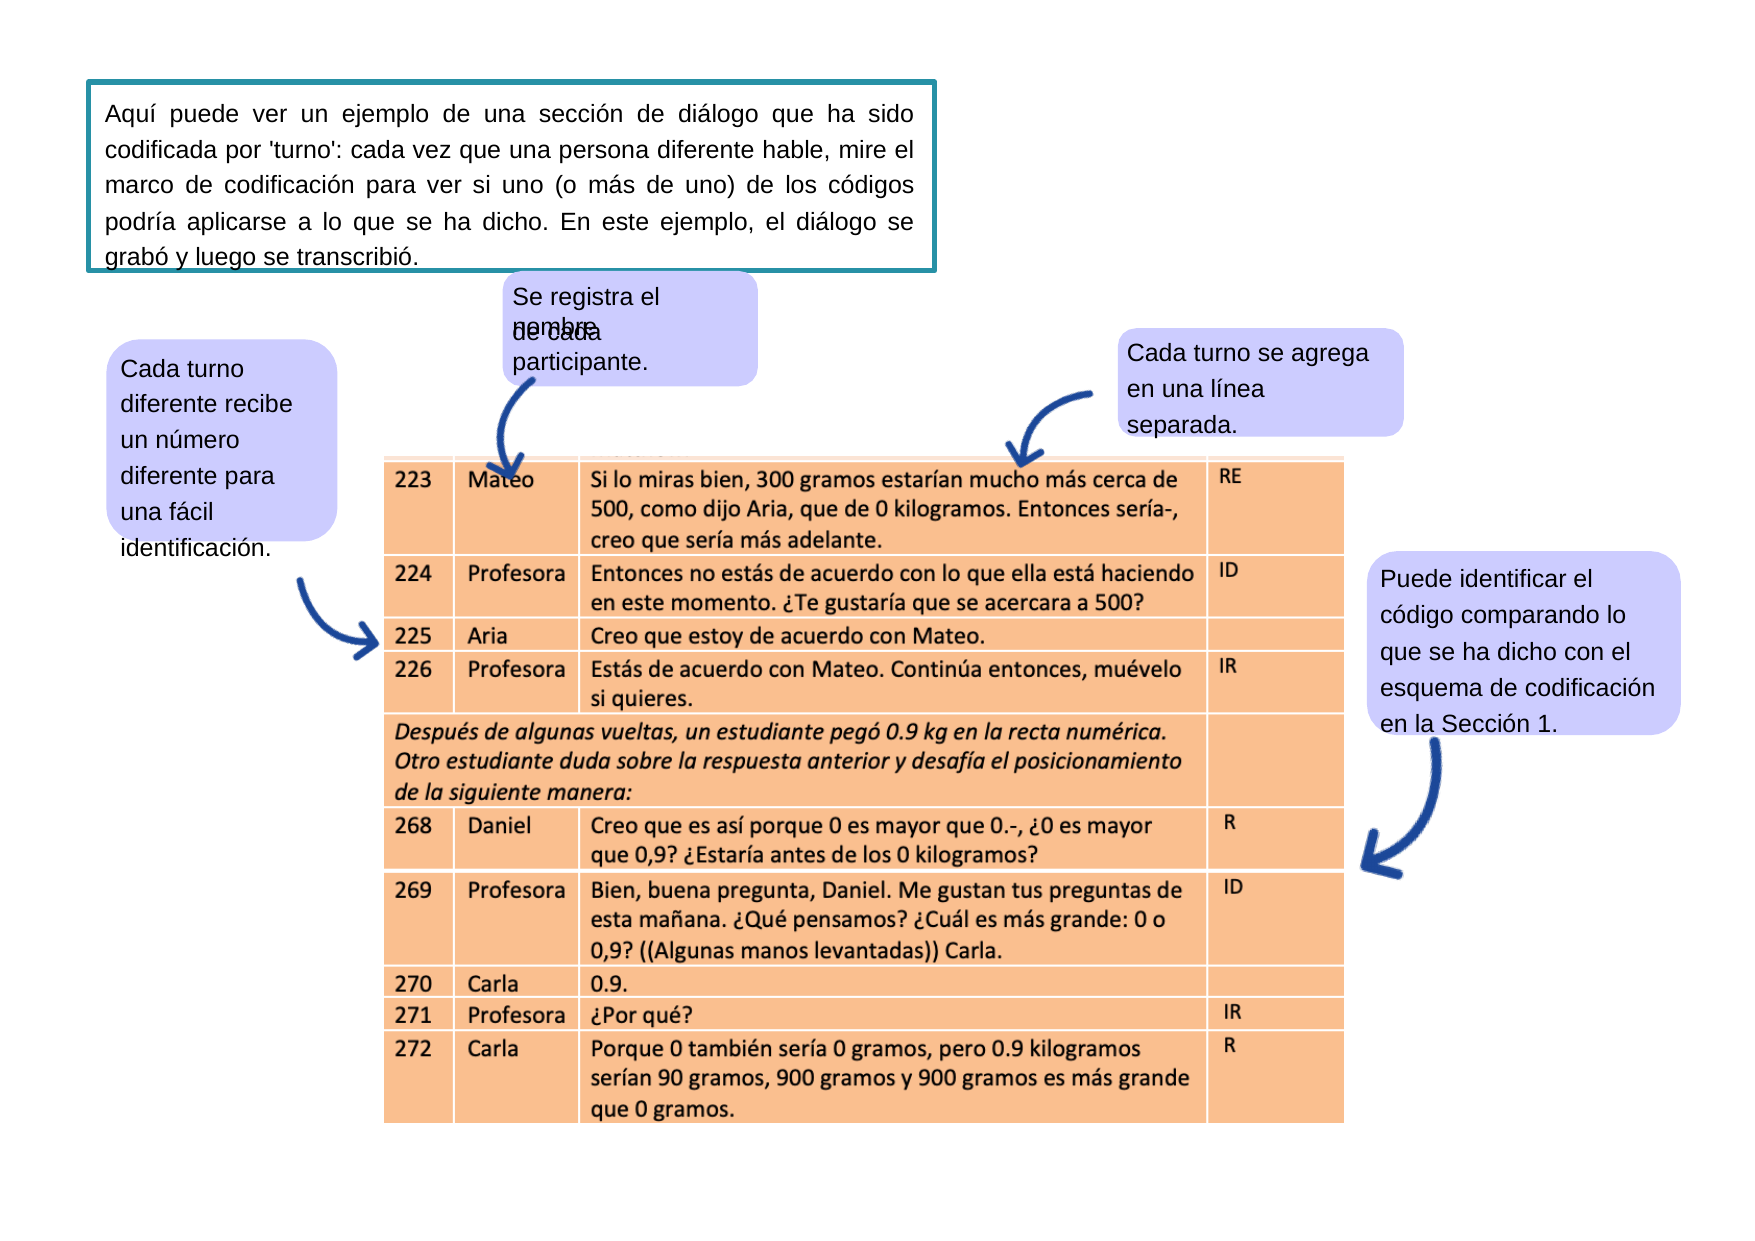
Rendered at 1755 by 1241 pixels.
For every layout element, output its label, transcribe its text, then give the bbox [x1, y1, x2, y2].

text_box [1376, 328, 1404, 437]
text_box [1666, 555, 1681, 731]
text_box Puede identificar el código comparando lo que se ha dicho con el esquema de codificación en la Sección 1. [1377, 554, 1666, 738]
text_box Cada turno se agrega en una línea separada. [1160, 327, 1376, 439]
text_box Cada turno diferente recibe un número diferente para una fácil identificación. [118, 344, 220, 562]
text_box [1366, 559, 1377, 674]
text_box de cada participante. [510, 313, 729, 376]
text_box Aquí puede ver un ejemplo de una sección de diálogo que ha sido codificada por 'turno': cada vez que una persona diferente hable, mire el marco de codificación para ver si uno (o más de uno) de los códigos podría aplicarse a lo que se ha dicho. En este ejemplo, el diálogo se grabó y luego se transcribió. [88, 82, 935, 271]
text_box Se registra el nombre [510, 277, 732, 340]
text_box [106, 347, 118, 534]
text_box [225, 323, 620, 732]
picture [384, 317, 1545, 1124]
text_box [123, 339, 220, 344]
text_box [502, 270, 758, 387]
